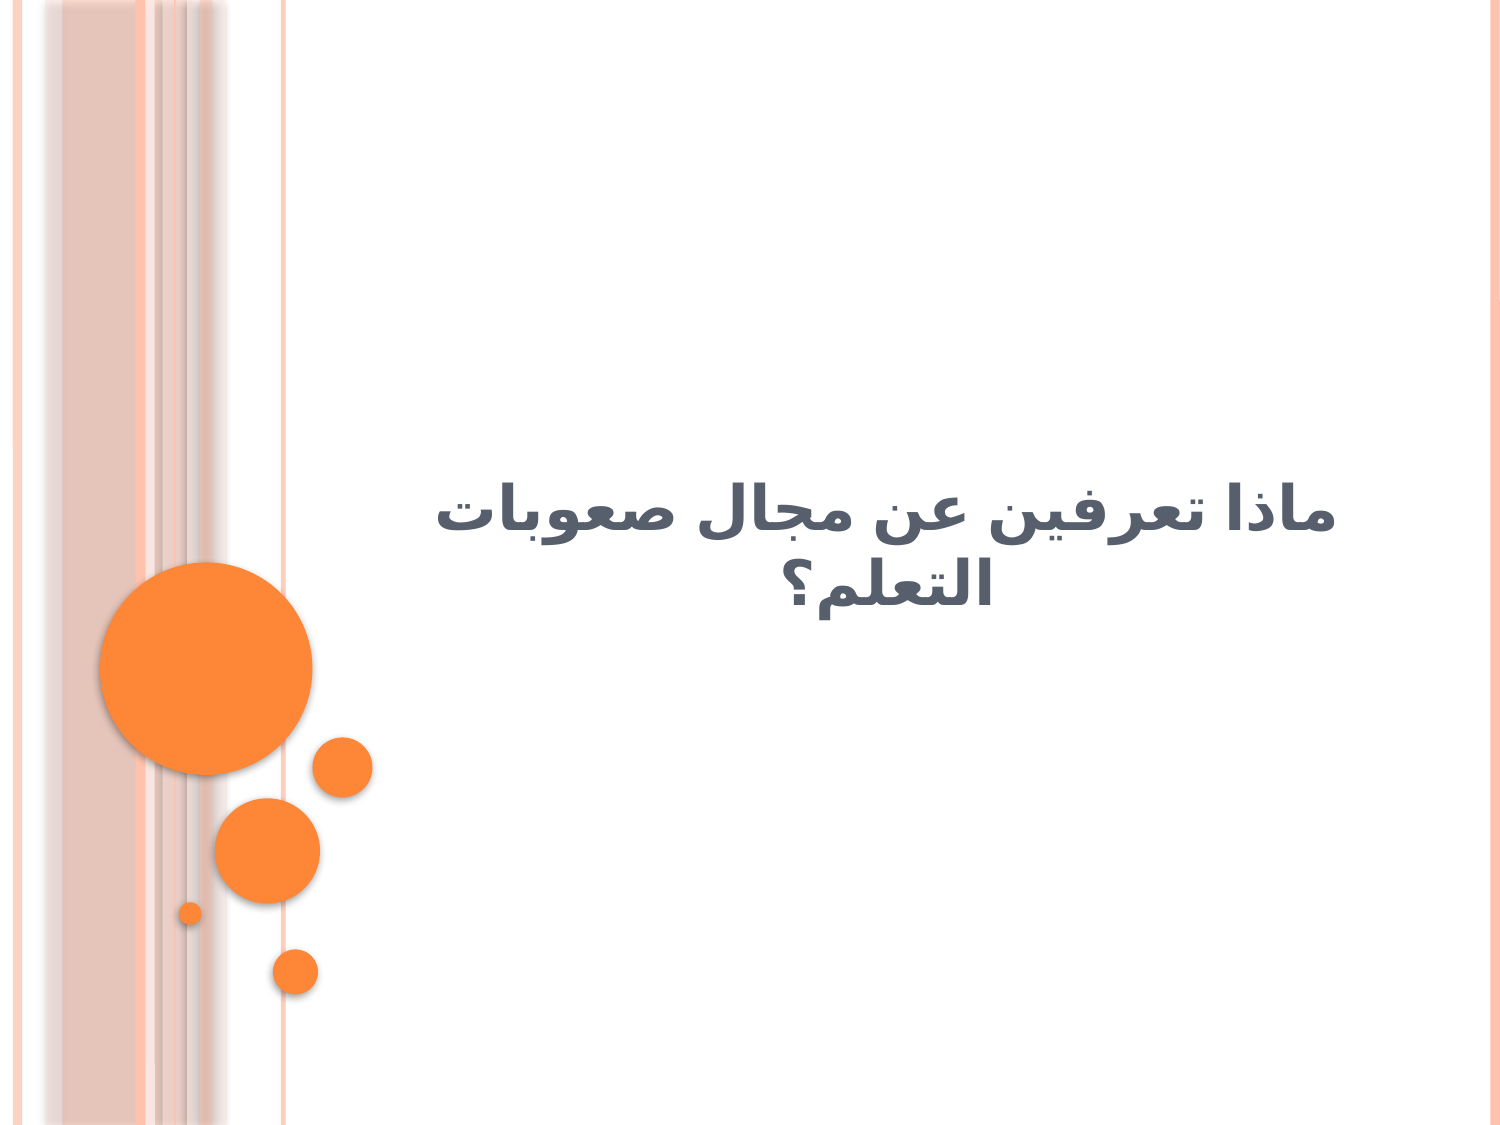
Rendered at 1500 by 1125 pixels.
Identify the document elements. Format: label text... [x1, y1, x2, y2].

title ماذا تعرفين عن مجال صعوبات التعلم؟ [412, 324, 1363, 625]
